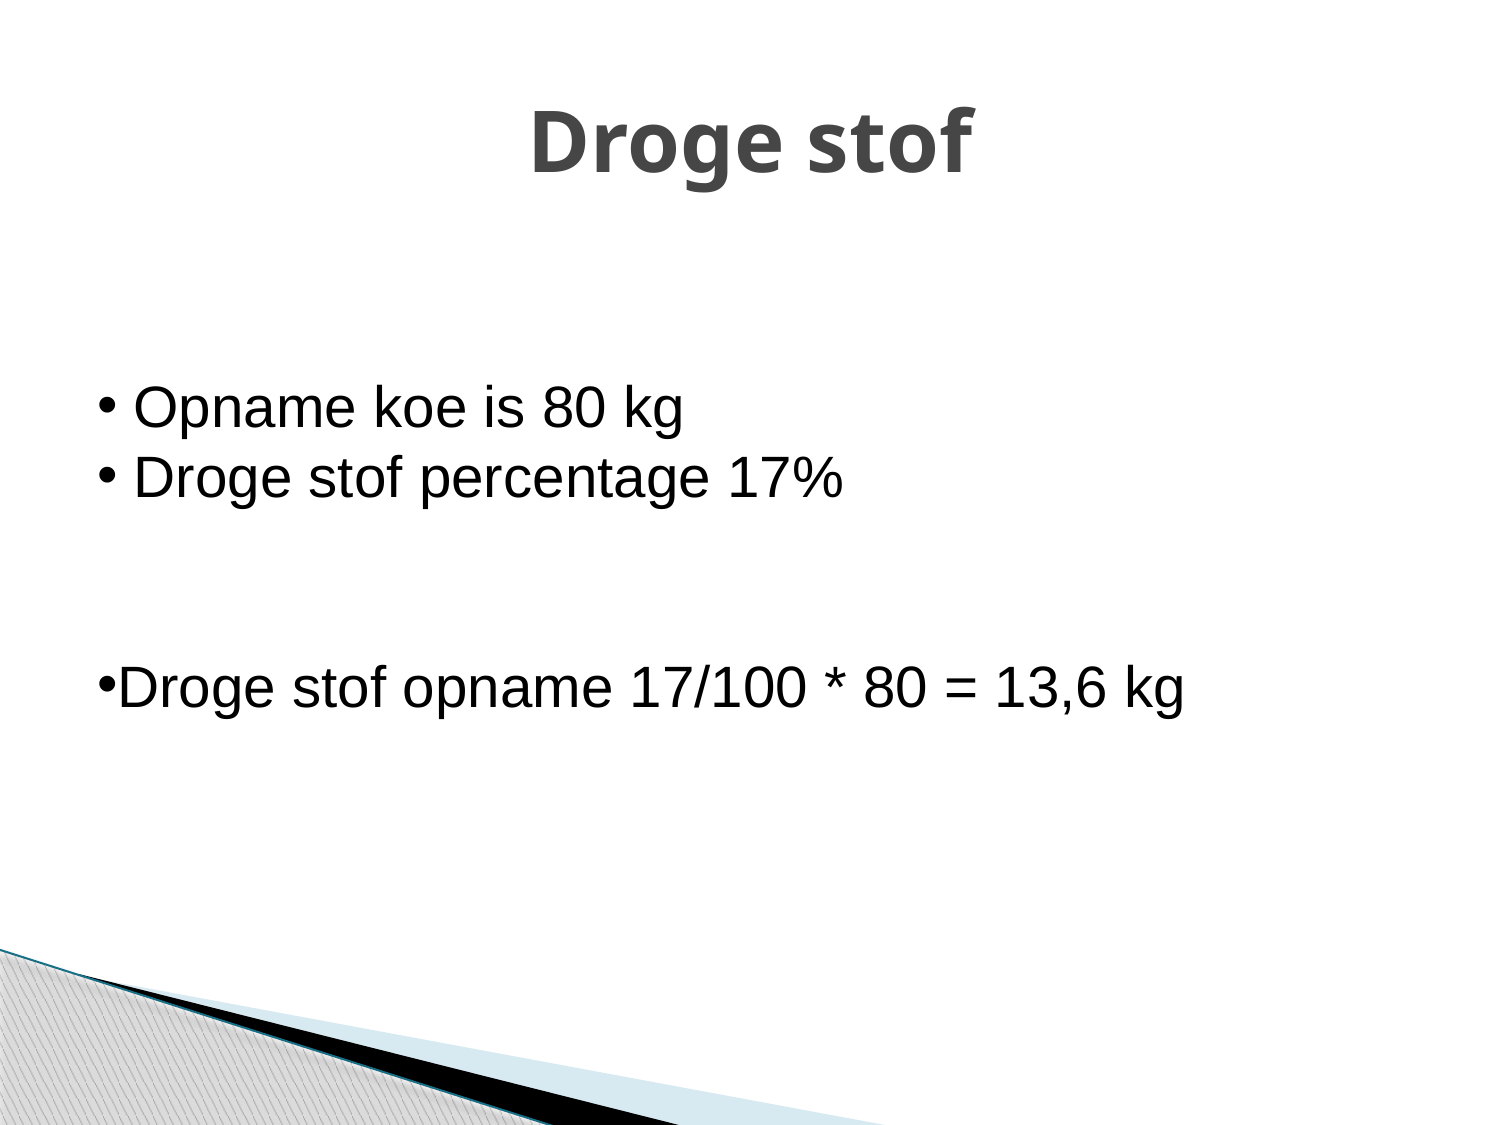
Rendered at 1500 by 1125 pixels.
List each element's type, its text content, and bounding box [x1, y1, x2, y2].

text_box Opname koe is 80 kg Droge stof percentage 17% Droge stof opname 17/100 * 80 = 13,6 kg [82, 361, 1203, 797]
title Droge stof [75, 45, 1425, 233]
